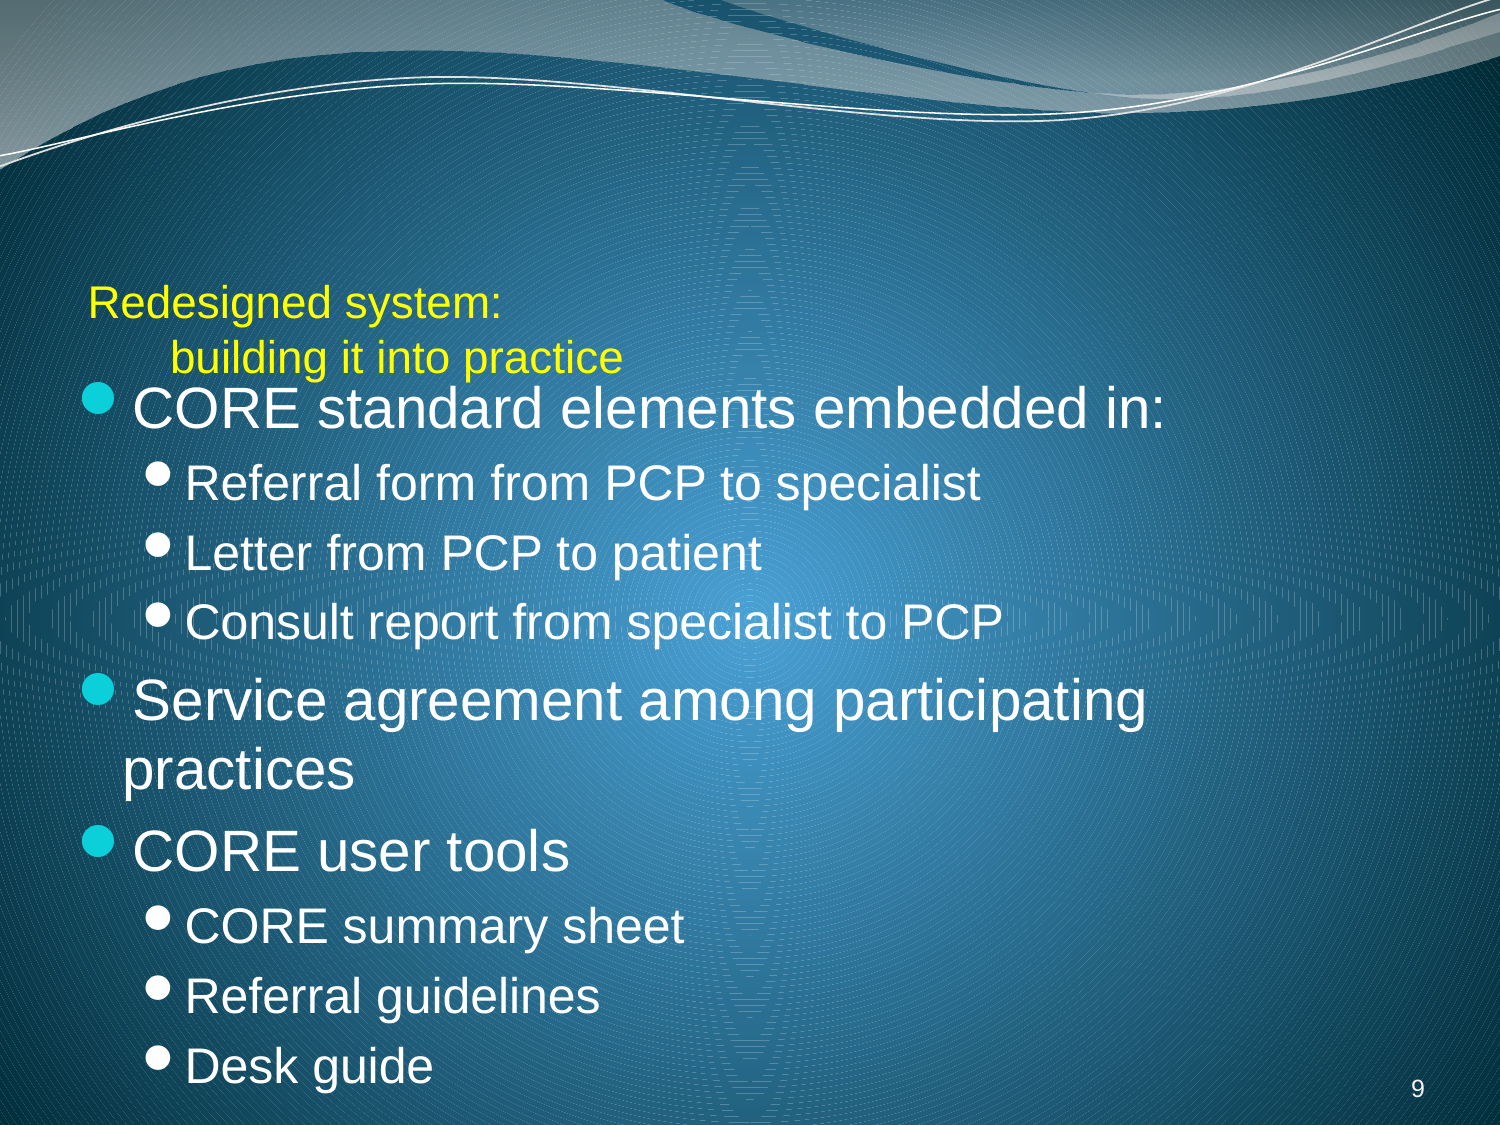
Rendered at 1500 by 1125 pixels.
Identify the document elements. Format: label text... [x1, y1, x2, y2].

slide_number 9 [1299, 1042, 1425, 1103]
title Redesigned system: building it into practice [87, 262, 1438, 438]
list CORE standard elements embedded in: Referral form from PCP to specialist Letter from PCP to patient Consult report from specialist to PCP Service agreement among participating practices CORE user tools CORE summary sheet Referral guidelines Desk guide [62, 362, 1413, 1083]
